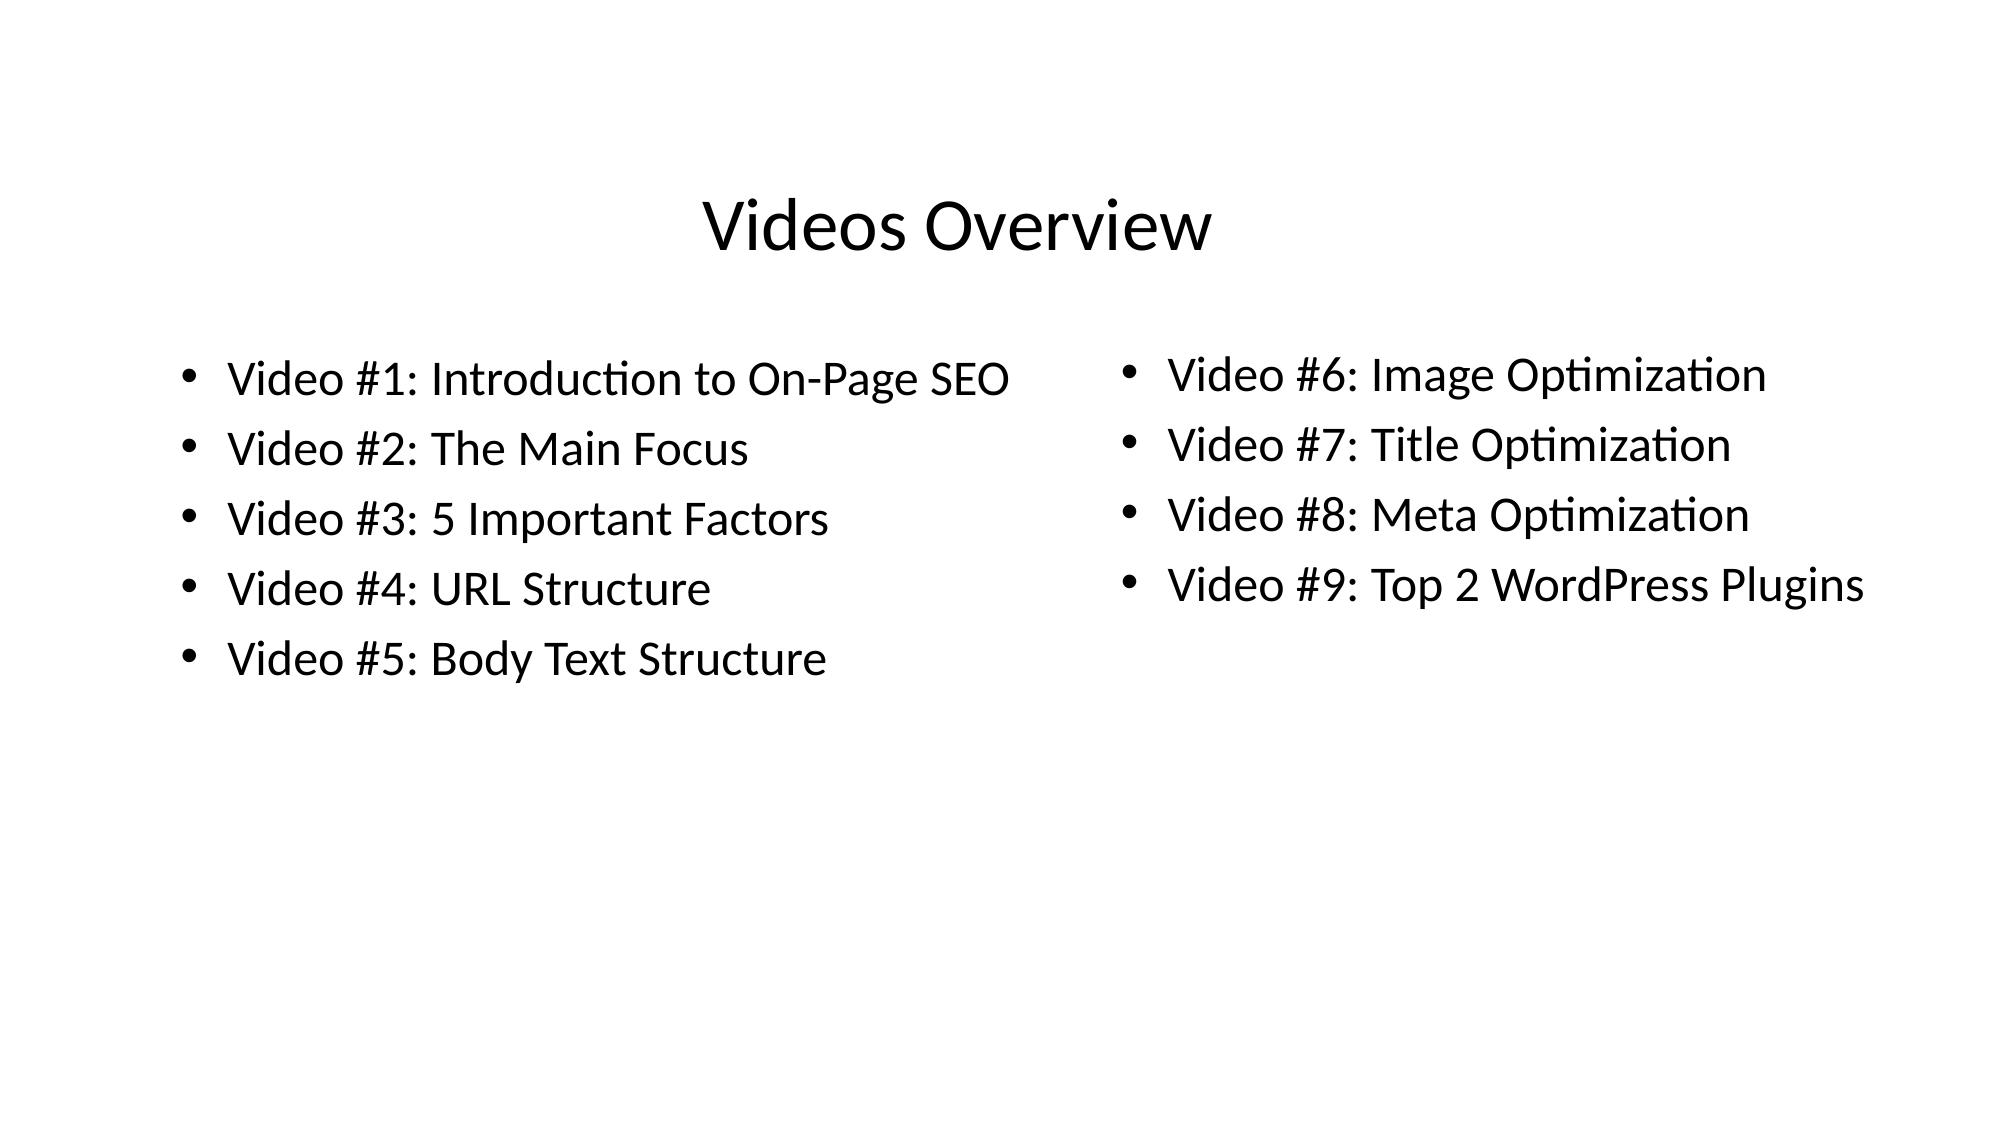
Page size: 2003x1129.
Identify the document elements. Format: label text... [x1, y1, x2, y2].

text_box Videos Overview [687, 168, 1228, 273]
list Video #1: Introduction to On-Page SEO Video #2: The Main Focus Video #3: 5 Important Factors Video #4: URL Structure Video #5: Body Text Structure [126, 338, 1067, 1008]
text_box Video #6: Image Optimization Video #7: Title Optimization Video #8: Meta Optimization Video #9: Top 2 WordPress Plugins [1066, 334, 1909, 883]
